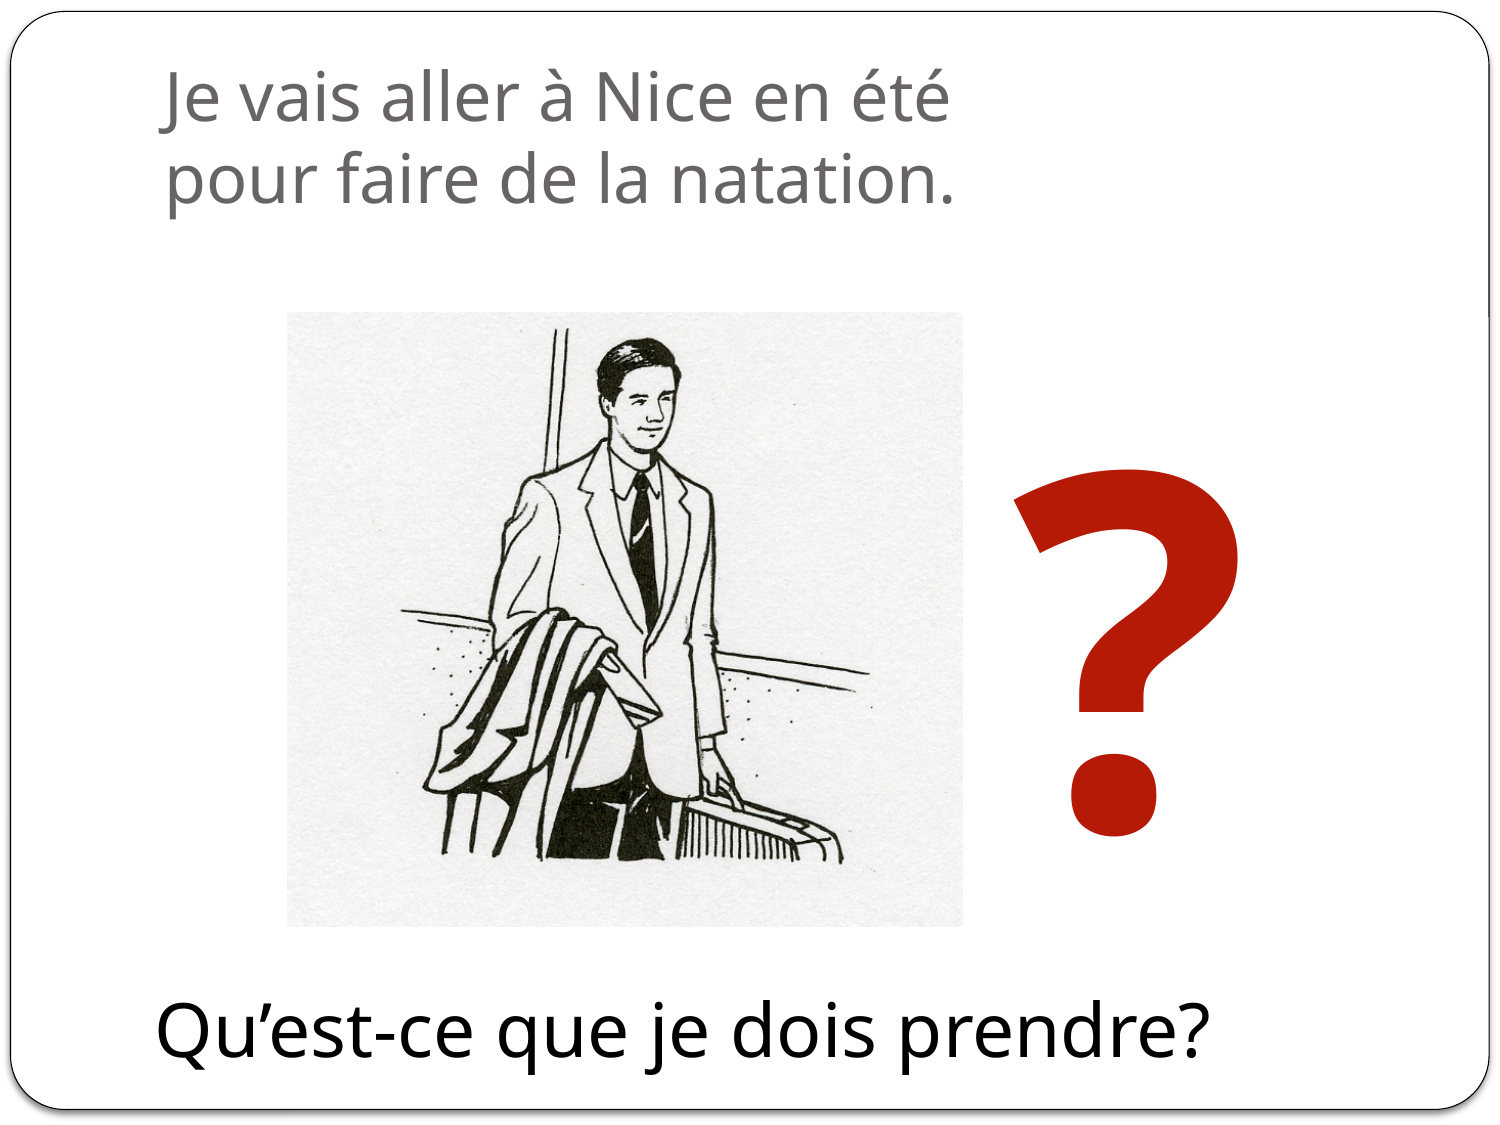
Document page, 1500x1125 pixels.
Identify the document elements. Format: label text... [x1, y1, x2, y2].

text_box ? [962, 324, 1300, 938]
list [287, 312, 963, 927]
title Je vais aller à Nice en été pour faire de la natation. [150, 45, 1425, 233]
text_box Qu’est-ce que je dois prendre? [140, 974, 1227, 1080]
